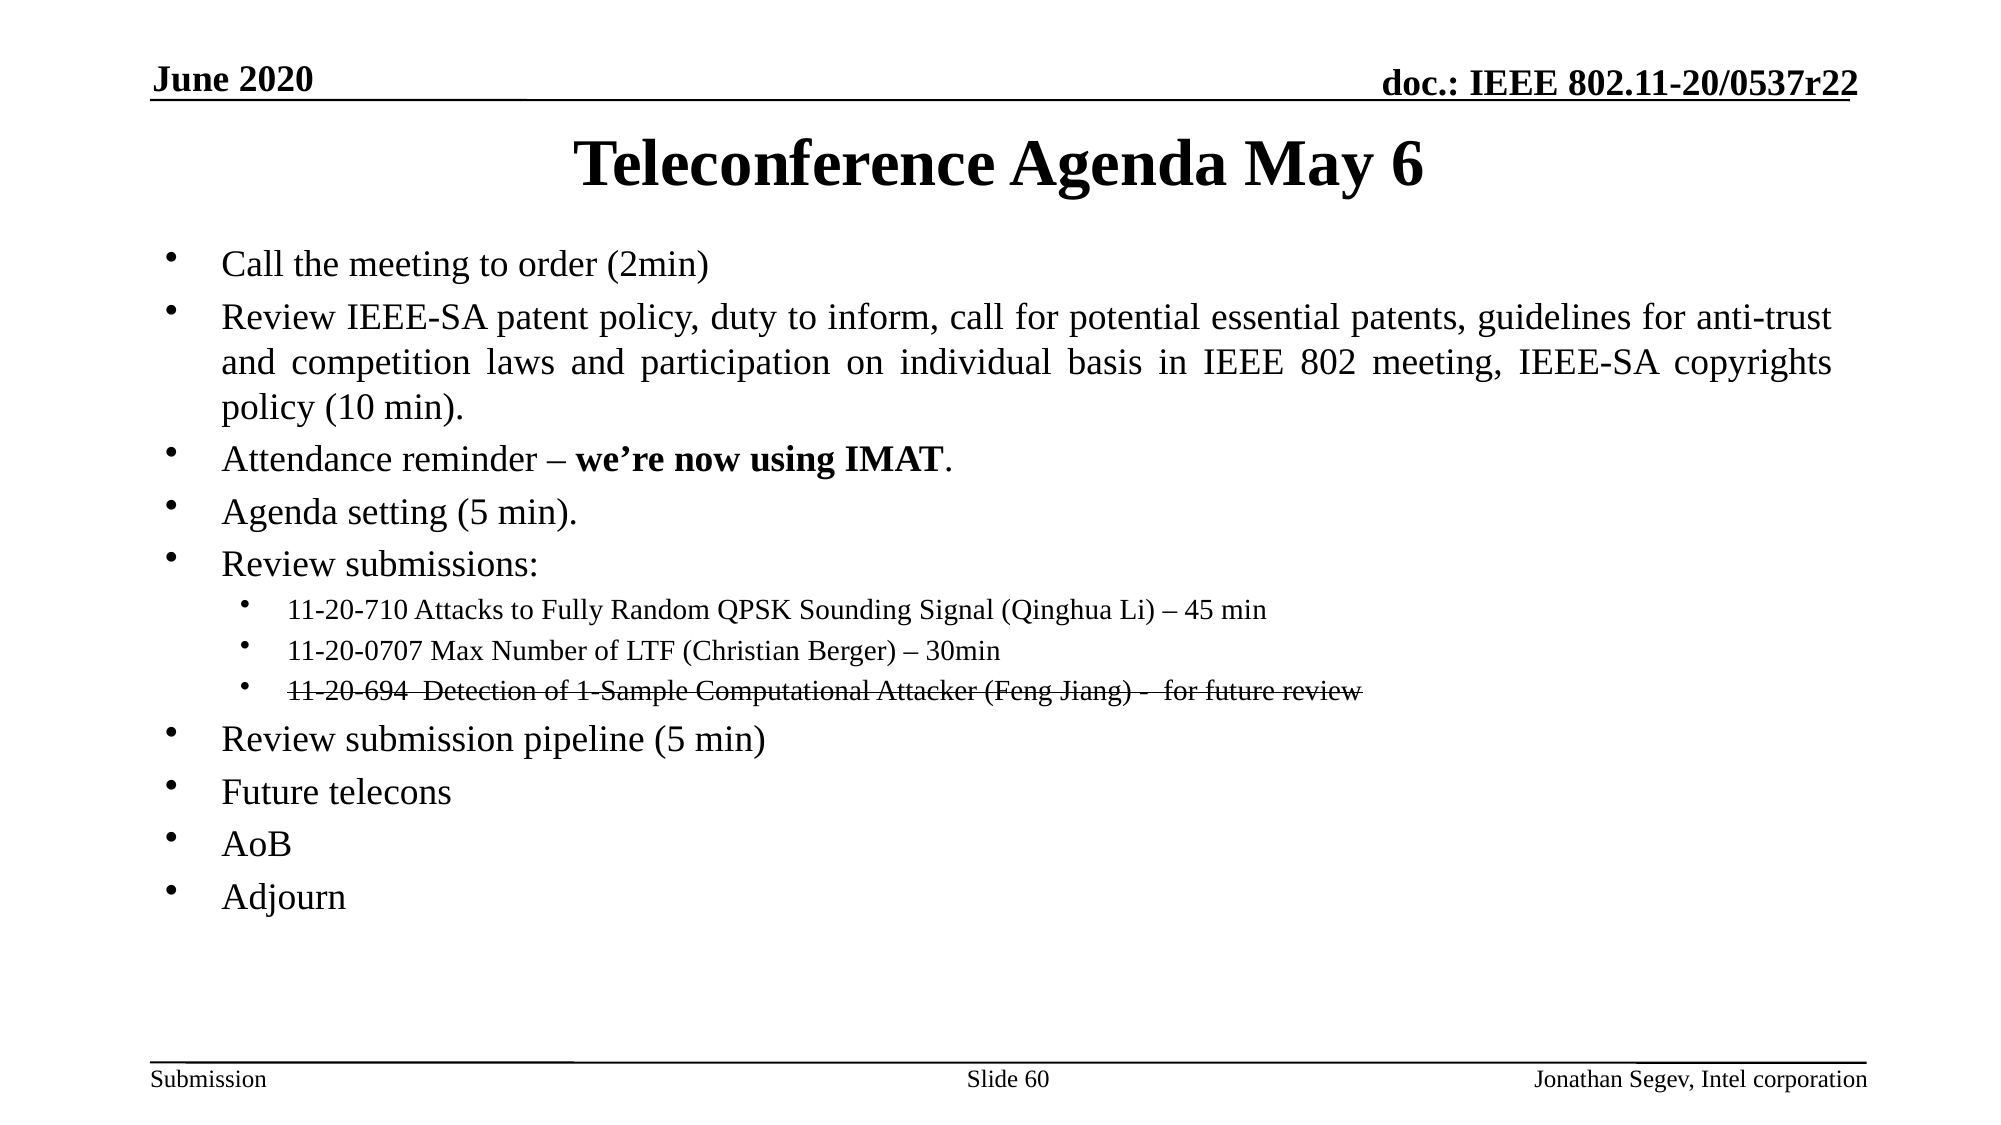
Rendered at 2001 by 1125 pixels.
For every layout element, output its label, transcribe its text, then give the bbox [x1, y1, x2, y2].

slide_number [152, 54, 563, 100]
list Call the meeting to order (2min) Review IEEE-SA patent policy, duty to inform, call for potential essential patents, guidelines for anti-trust and competition laws and participation on individual basis in IEEE 802 meeting, IEEE-SA copyrights policy (10 min). Attendance reminder – we’re now using IMAT. Agenda setting (5 min). Review submissions: 11-20-710 Attacks to Fully Random QPSK Sounding Signal (Qinghua Li) – 45 min 11-20-0707 Max Number of LTF (Christian Berger) – 30min 11-20-694 Detection of 1-Sample Computational Attacker (Feng Jiang) - for future review Review submission pipeline (5 min) Future telecons AoB Adjourn [149, 231, 1850, 1000]
slide_number Slide 60 [950, 1061, 1067, 1123]
footer Jonathan Segev, Intel corporation [1171, 1061, 1869, 1093]
title Teleconference Agenda May 6 [149, 112, 1850, 205]
